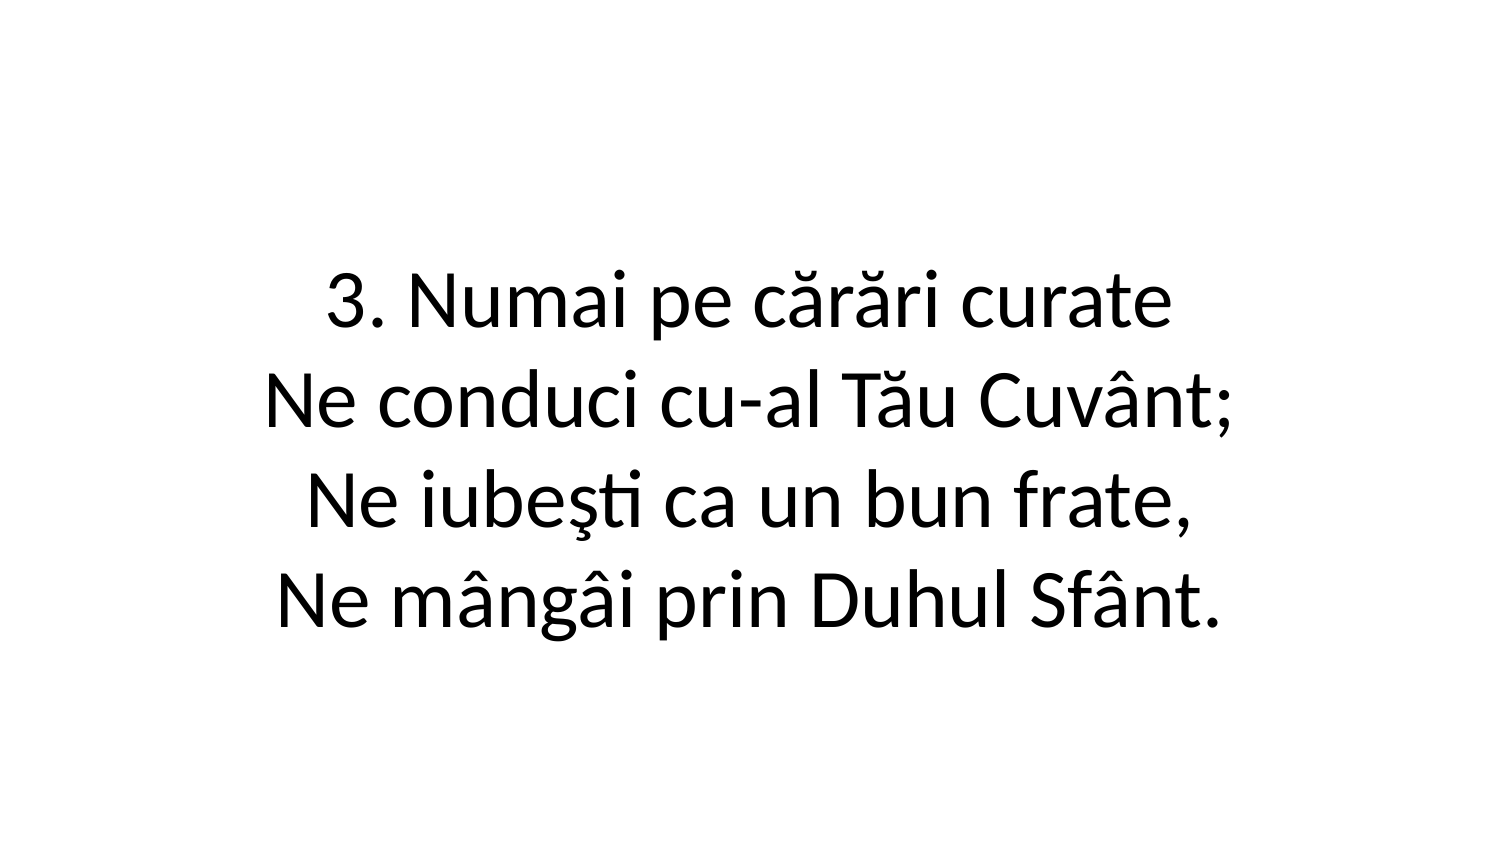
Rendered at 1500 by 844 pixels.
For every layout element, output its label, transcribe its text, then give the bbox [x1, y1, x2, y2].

text_box 3. Numai pe cărări curate Ne conduci cu-al Tău Cuvânt; Ne iubeşti ca un bun frate, Ne mângâi prin Duhul Sfânt. [248, 192, 1252, 652]
